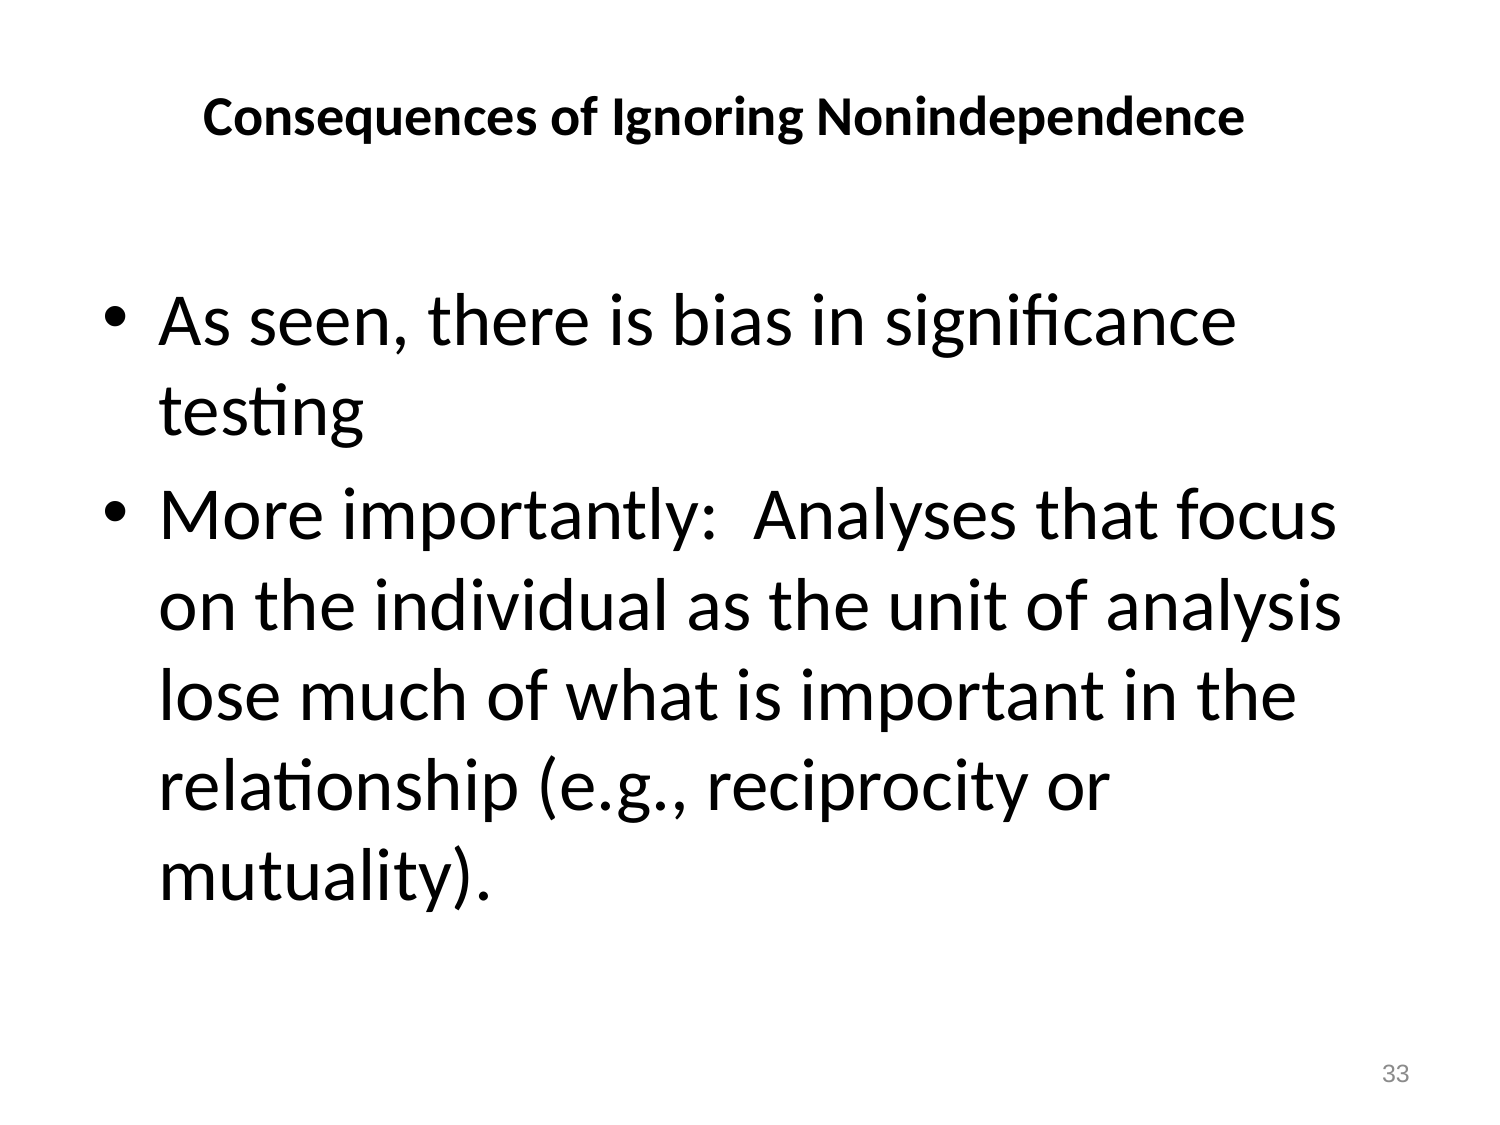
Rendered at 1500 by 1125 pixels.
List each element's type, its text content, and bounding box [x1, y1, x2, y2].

list As seen, there is bias in significance testing More importantly: Analyses that focus on the individual as the unit of analysis lose much of what is important in the relationship (e.g., reciprocity or mutuality). [87, 262, 1363, 938]
slide_number 33 [1074, 1042, 1425, 1103]
title Consequences of Ignoring Nonindependence [87, 50, 1363, 175]
